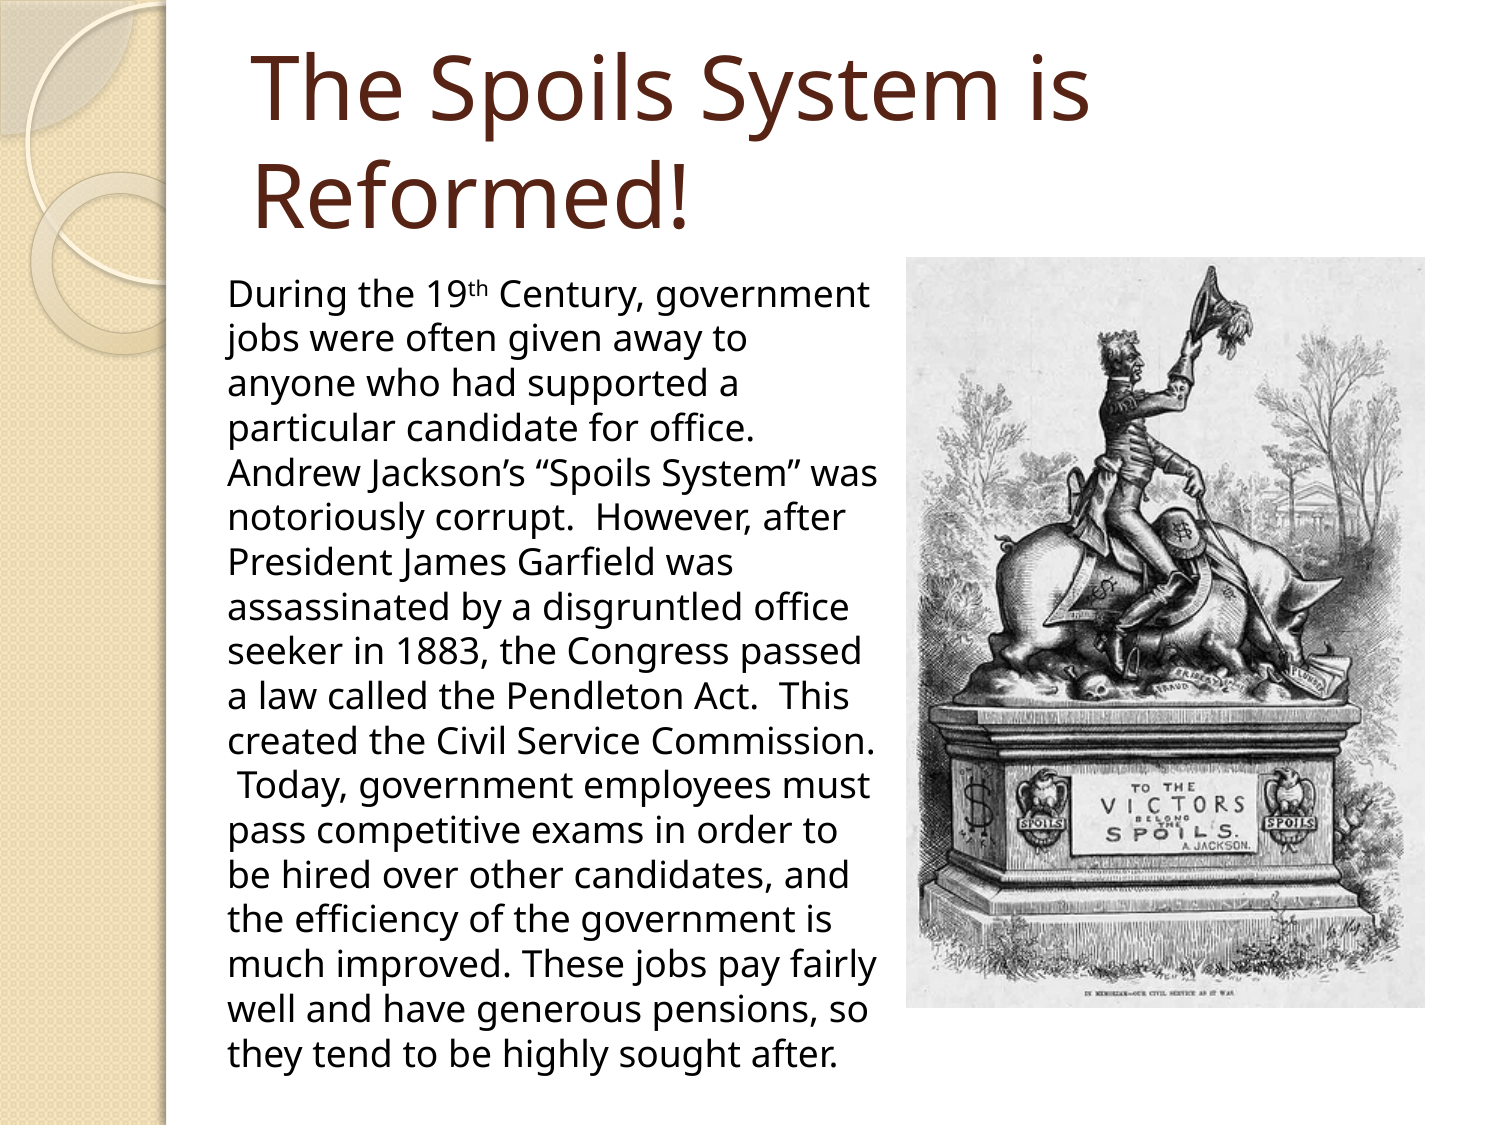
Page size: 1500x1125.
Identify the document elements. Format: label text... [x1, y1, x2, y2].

title The Spoils System is Reformed! [235, 45, 1466, 233]
list During the 19th Century, government jobs were often given away to anyone who had supported a particular candidate for office. Andrew Jackson’s “Spoils System” was notoriously corrupt. However, after President James Garfield was assassinated by a disgruntled office seeker in 1883, the Congress passed a law called the Pendleton Act. This created the Civil Service Commission. Today, government employees must pass competitive exams in order to be hired over other candidates, and the efficiency of the government is much improved. These jobs pay fairly well and have generous pensions, so they tend to be highly sought after. [200, 262, 900, 1125]
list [906, 257, 1425, 1008]
